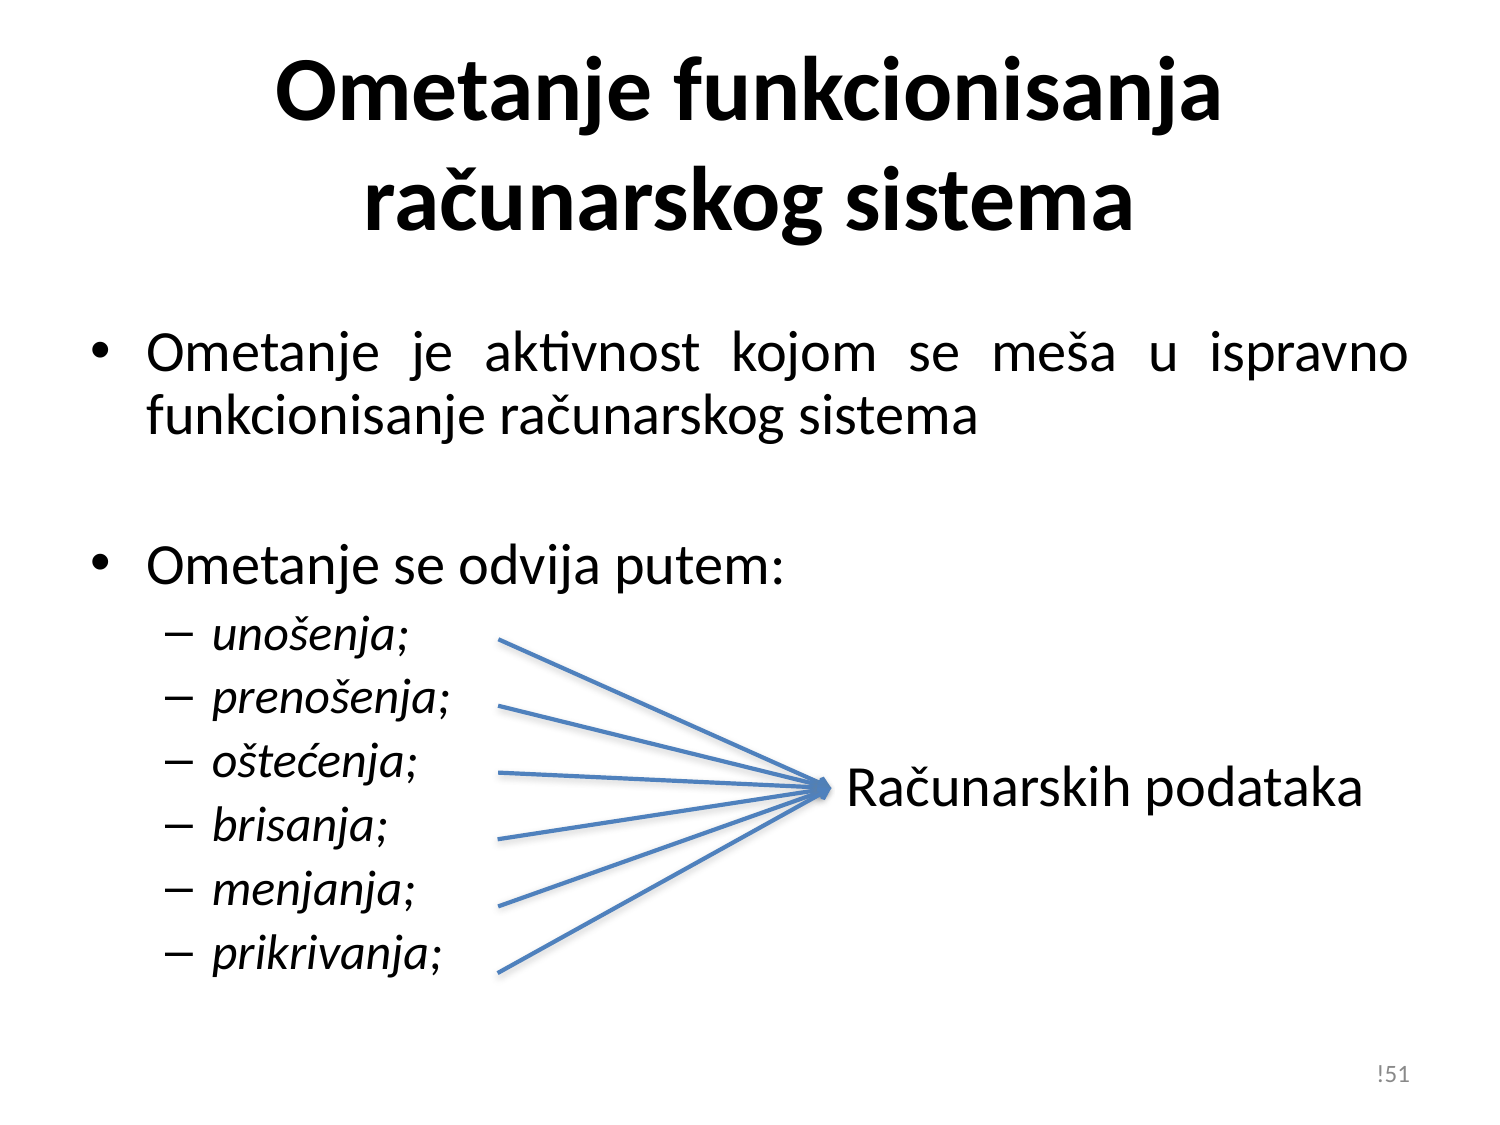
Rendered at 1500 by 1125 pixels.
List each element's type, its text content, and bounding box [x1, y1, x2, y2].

text_box [149, 673, 493, 738]
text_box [497, 788, 829, 974]
title Ometanje funkcionisanja računarskog sistema [74, 44, 1426, 233]
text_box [497, 772, 829, 786]
list Ometanje je aktivnost kojom se meša u ispravno funkcionisanje računarskog sistema Ometanje se odvija putem: unošenja; prenošenja; oštećenja; brisanja; menjanja; prikrivanja; [74, 313, 1426, 880]
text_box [498, 639, 829, 705]
text_box [149, 940, 498, 1006]
text_box [149, 740, 491, 805]
slide_number !51 [1074, 1042, 1425, 1103]
text_box Računarskih podataka [833, 749, 1380, 827]
text_box [149, 874, 492, 939]
text_box [149, 806, 491, 872]
text_box [149, 606, 499, 672]
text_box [497, 705, 829, 772]
